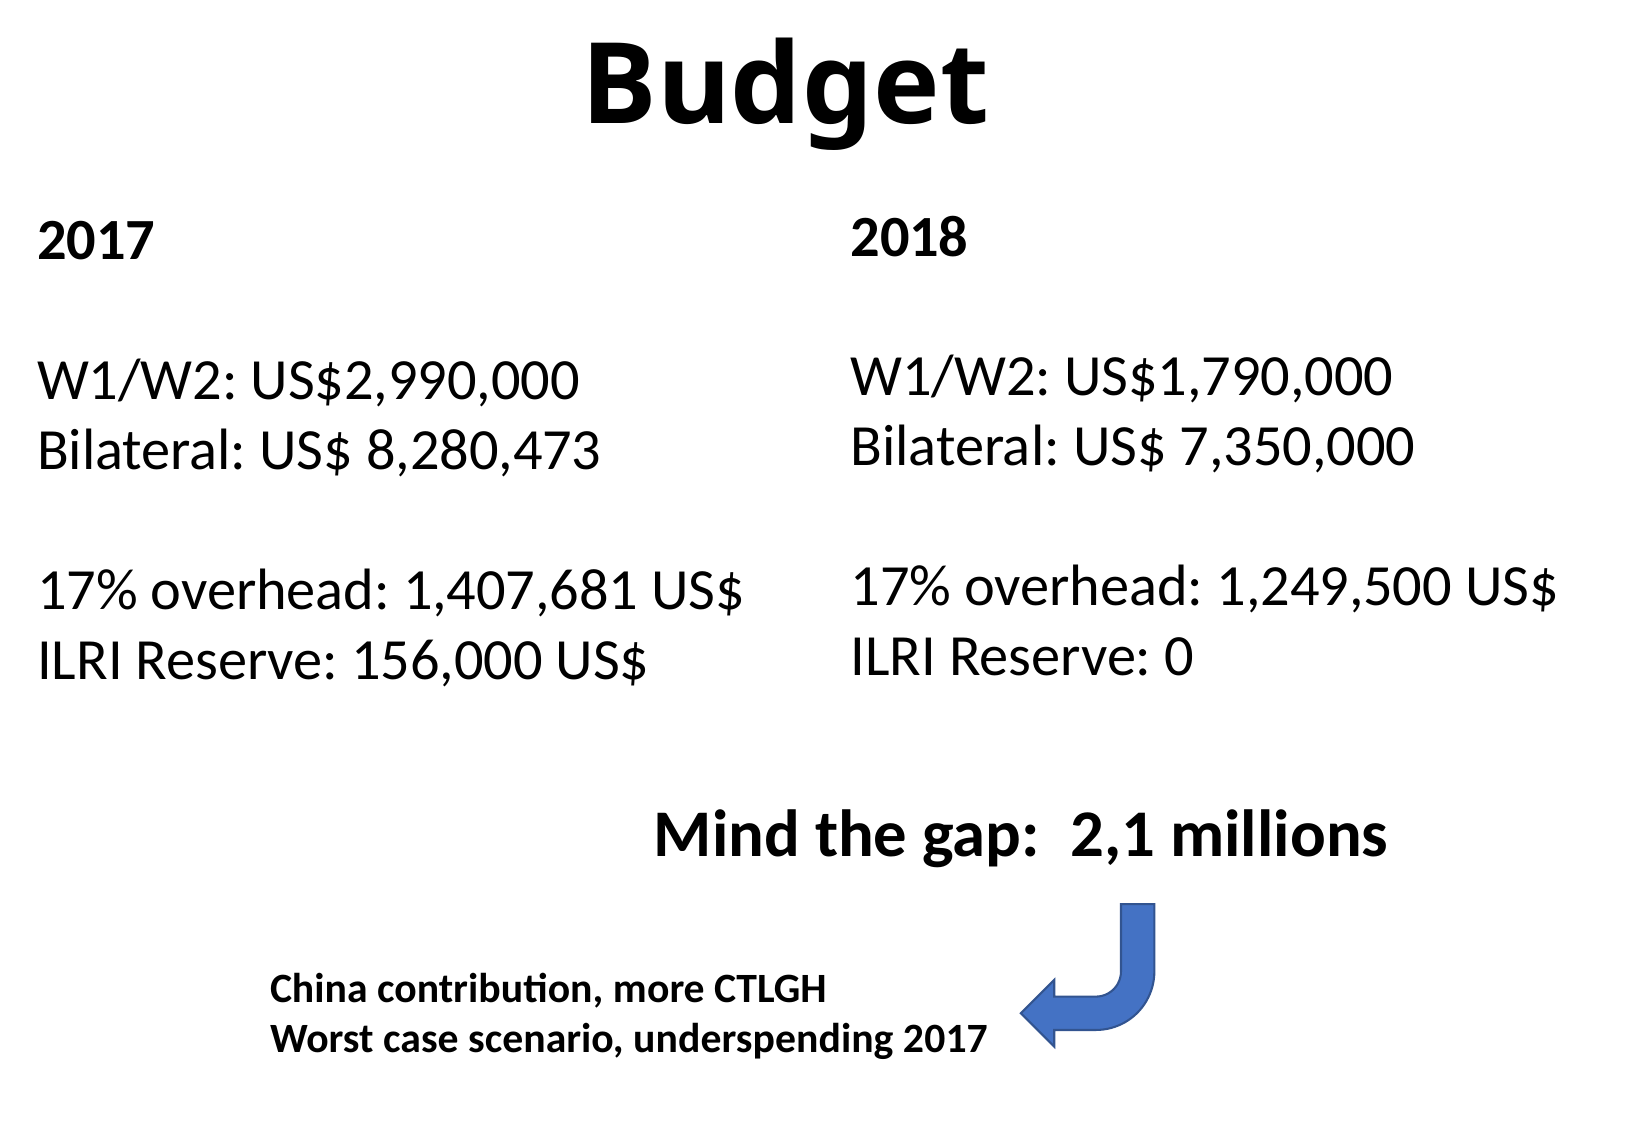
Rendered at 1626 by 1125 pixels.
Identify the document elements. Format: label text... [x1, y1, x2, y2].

text_box [1019, 903, 1156, 1050]
text_box 2018 W1/W2: US$1,790,000 Bilateral: US$ 7,350,000 17% overhead: 1,249,500 US$ ILRI Reserve: 0 [835, 190, 1588, 695]
text_box 2017 W1/W2: US$2,990,000 Bilateral: US$ 8,280,473 17% overhead: 1,407,681 US$ ILRI Reserve: 156,000 US$ [22, 193, 918, 799]
title Budget [99, 0, 1501, 193]
text_box China contribution, more CTLGH Worst case scenario, underspending 2017 [255, 953, 1004, 1069]
text_box Mind the gap: 2,1 millions [639, 782, 1404, 878]
